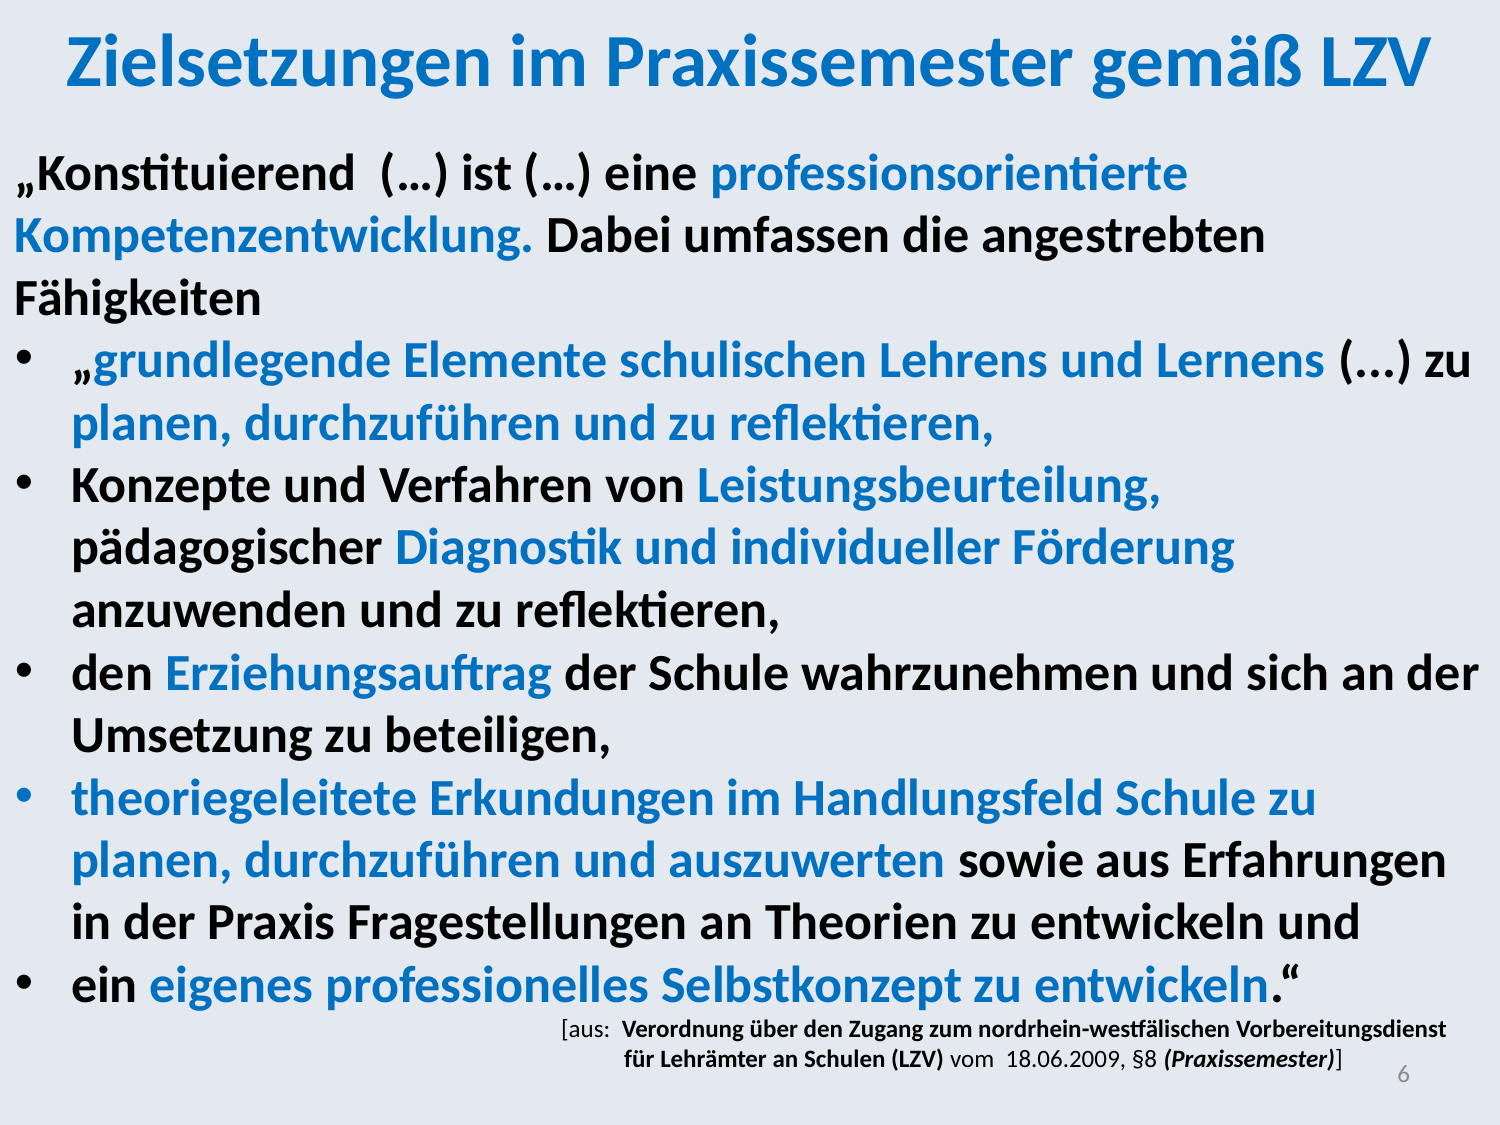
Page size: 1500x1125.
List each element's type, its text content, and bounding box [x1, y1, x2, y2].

title Zielsetzungen im Praxissemester gemäß LZV [0, 0, 1500, 114]
text_box „Konstituierend (…) ist (…) eine professionsorientierte Kompetenzentwicklung. Dabei umfassen die angestrebten Fähigkeiten „grundlegende Elemente schulischen Lehrens und Lernens (...) zu planen, durchzuführen und zu reflektieren, Konzepte und Verfahren von Leistungsbeurteilung, pädagogischer Diagnostik und individueller Förderung anzuwenden und zu reflektieren, den Erziehungsauftrag der Schule wahrzunehmen und sich an der Umsetzung zu beteiligen, theoriegeleitete Erkundungen im Handlungsfeld Schule zu planen, durchzuführen und auszuwerten sowie aus Erfahrungen in der Praxis Fragestellungen an Theorien zu entwickeln und ein eigenes professionelles Selbstkonzept zu entwickeln.“ [aus: Verordnung über den Zugang zum nordrhein-westfälischen Vorbereitungsdienst für Lehrämter an Schulen (LZV) vom 18.06.2009, §8 (Praxissemester)] [0, 130, 1500, 1081]
slide_number 6 [1074, 1042, 1425, 1103]
